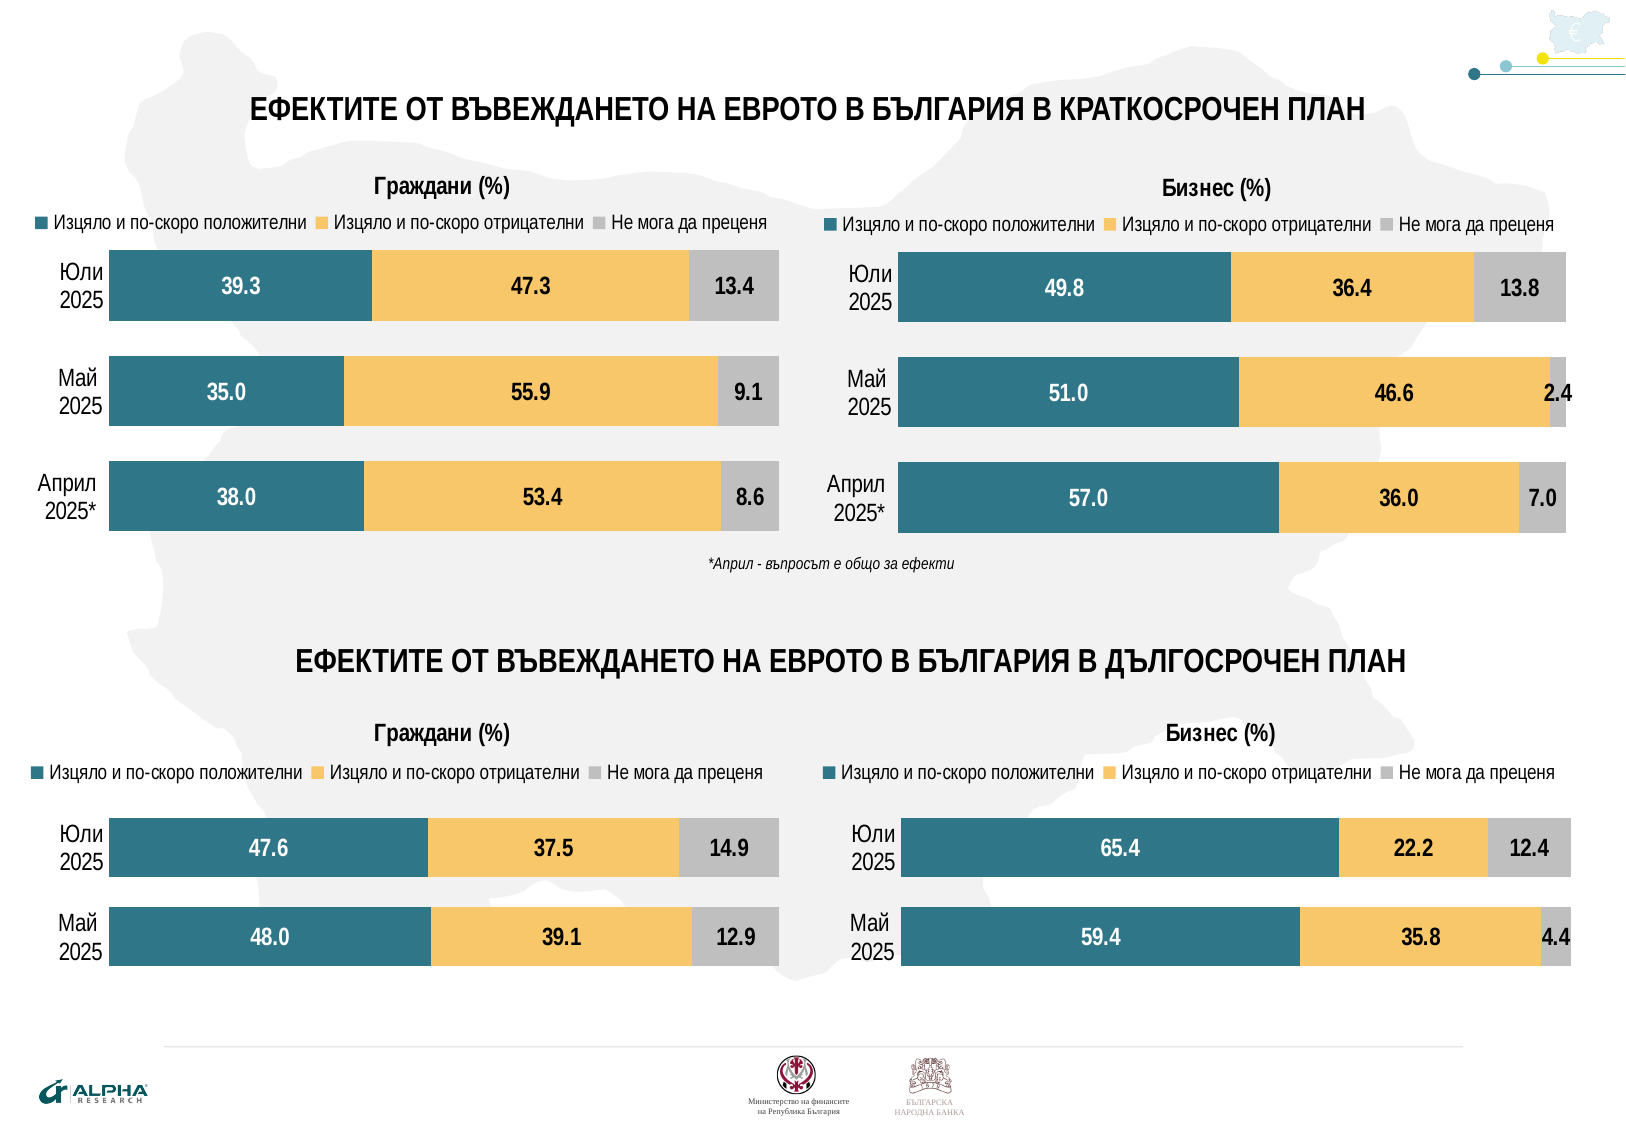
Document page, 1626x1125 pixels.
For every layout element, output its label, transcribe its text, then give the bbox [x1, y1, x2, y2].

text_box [20, 707, 1575, 1014]
picture [39, 1079, 148, 1104]
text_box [20, 159, 1573, 597]
text_box ефектите от въвеждането на еврото в България в краткосрочен план [199, 79, 1426, 135]
text_box ефектите от въвеждането на еврото в България в дългосрочен план [131, 632, 1573, 687]
picture [776, 1054, 816, 1095]
picture [1549, 10, 1610, 54]
picture [904, 1049, 956, 1100]
